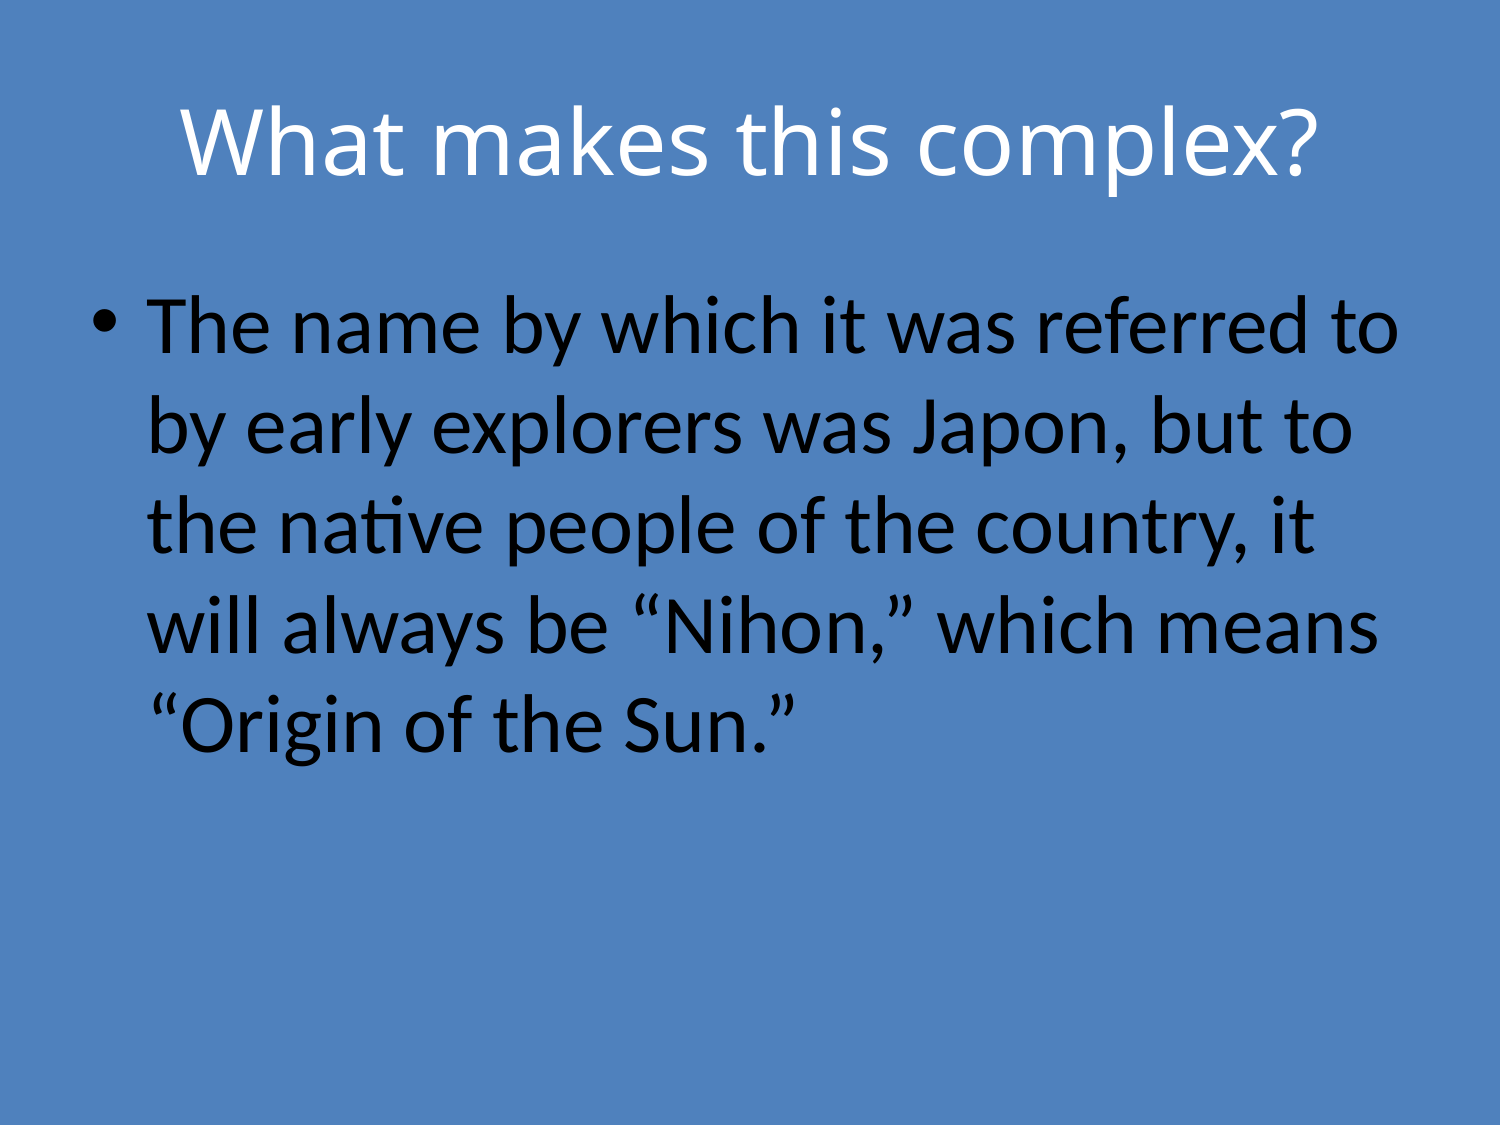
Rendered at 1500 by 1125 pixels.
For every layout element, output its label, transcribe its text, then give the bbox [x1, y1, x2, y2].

list The name by which it was referred to by early explorers was Japon, but to the native people of the country, it will always be “Nihon,” which means “Origin of the Sun.” [75, 262, 1425, 1005]
title What makes this complex? [75, 45, 1425, 233]
